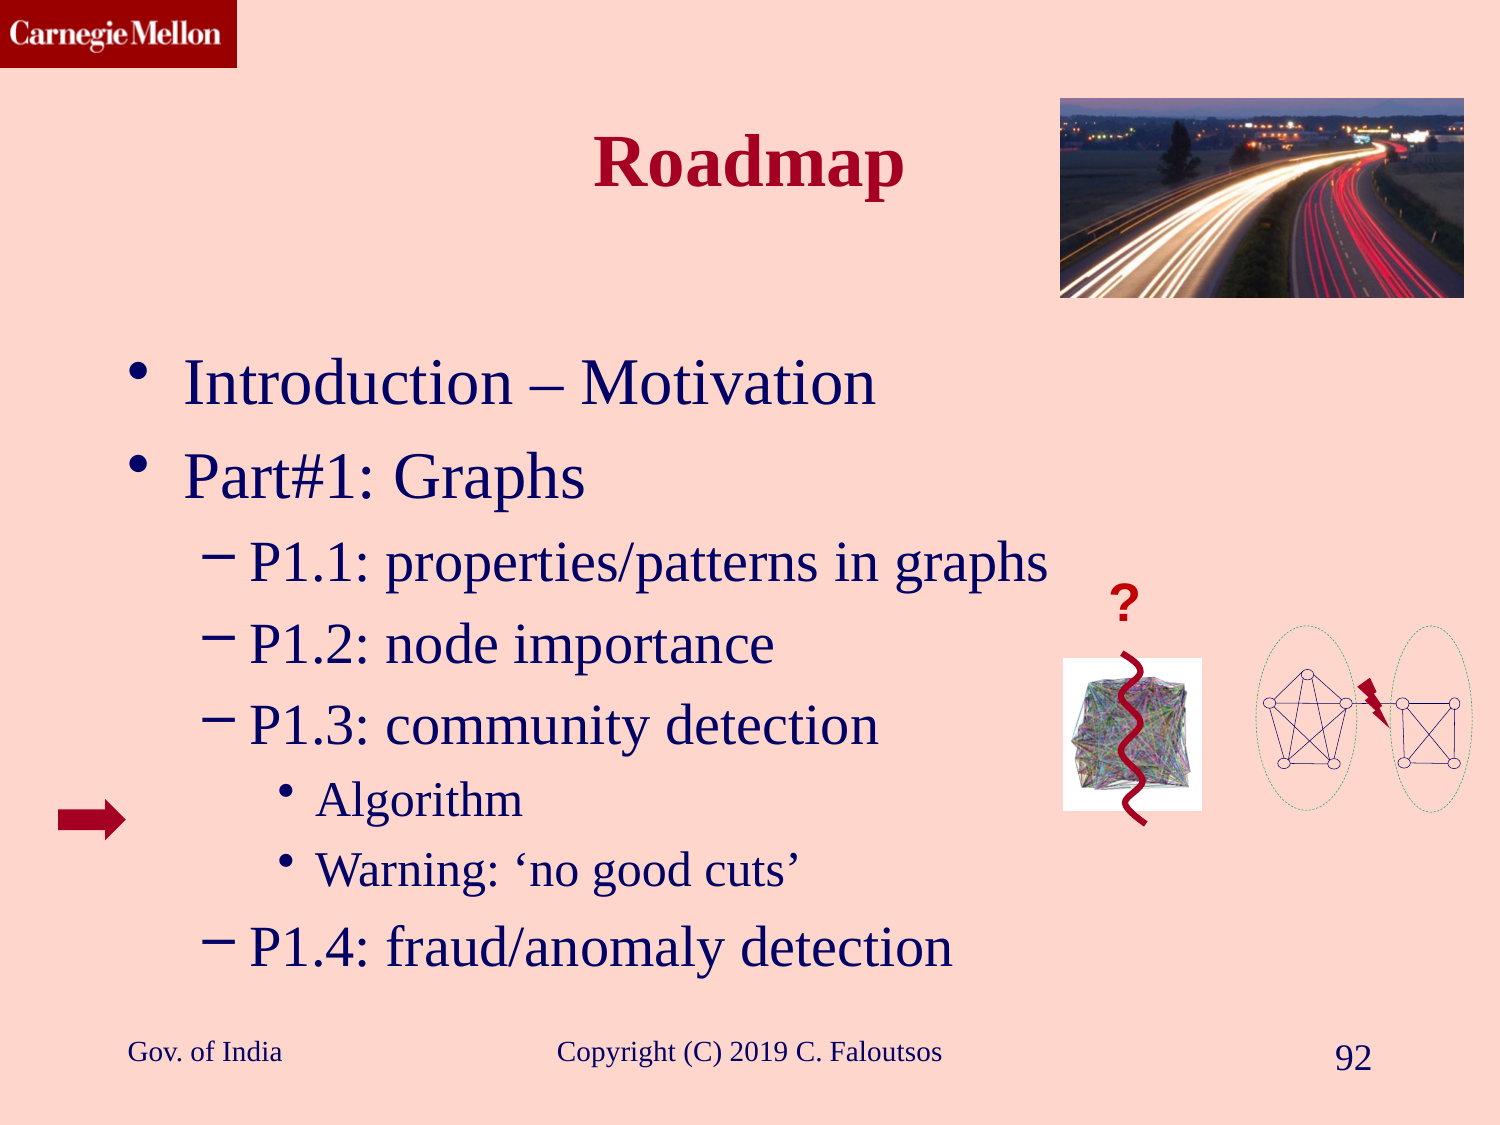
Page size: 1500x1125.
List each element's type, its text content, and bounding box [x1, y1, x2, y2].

picture [1060, 98, 1464, 299]
text_box [58, 799, 126, 841]
text_box ? [1094, 559, 1158, 640]
picture [1063, 658, 1202, 811]
footer Copyright (C) 2019 C. Faloutsos [512, 1024, 988, 1101]
picture [0, 0, 237, 68]
text_box [1137, 818, 1146, 824]
slide_number 92 [1074, 1024, 1388, 1101]
text_box [1399, 773, 1465, 813]
text_box [1397, 625, 1473, 772]
text_box [1264, 625, 1349, 667]
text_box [1263, 669, 1461, 770]
title Roadmap [112, 99, 1058, 213]
list Introduction – Motivation Part#1: Graphs P1.1: properties/patterns in graphs P1.2: node importance P1.3: community detection Algorithm Warning: ‘no good cuts’ P1.4: fraud/anomaly detection [112, 237, 1388, 1001]
slide_number Gov. of India [112, 1024, 426, 1101]
text_box [1268, 778, 1345, 811]
